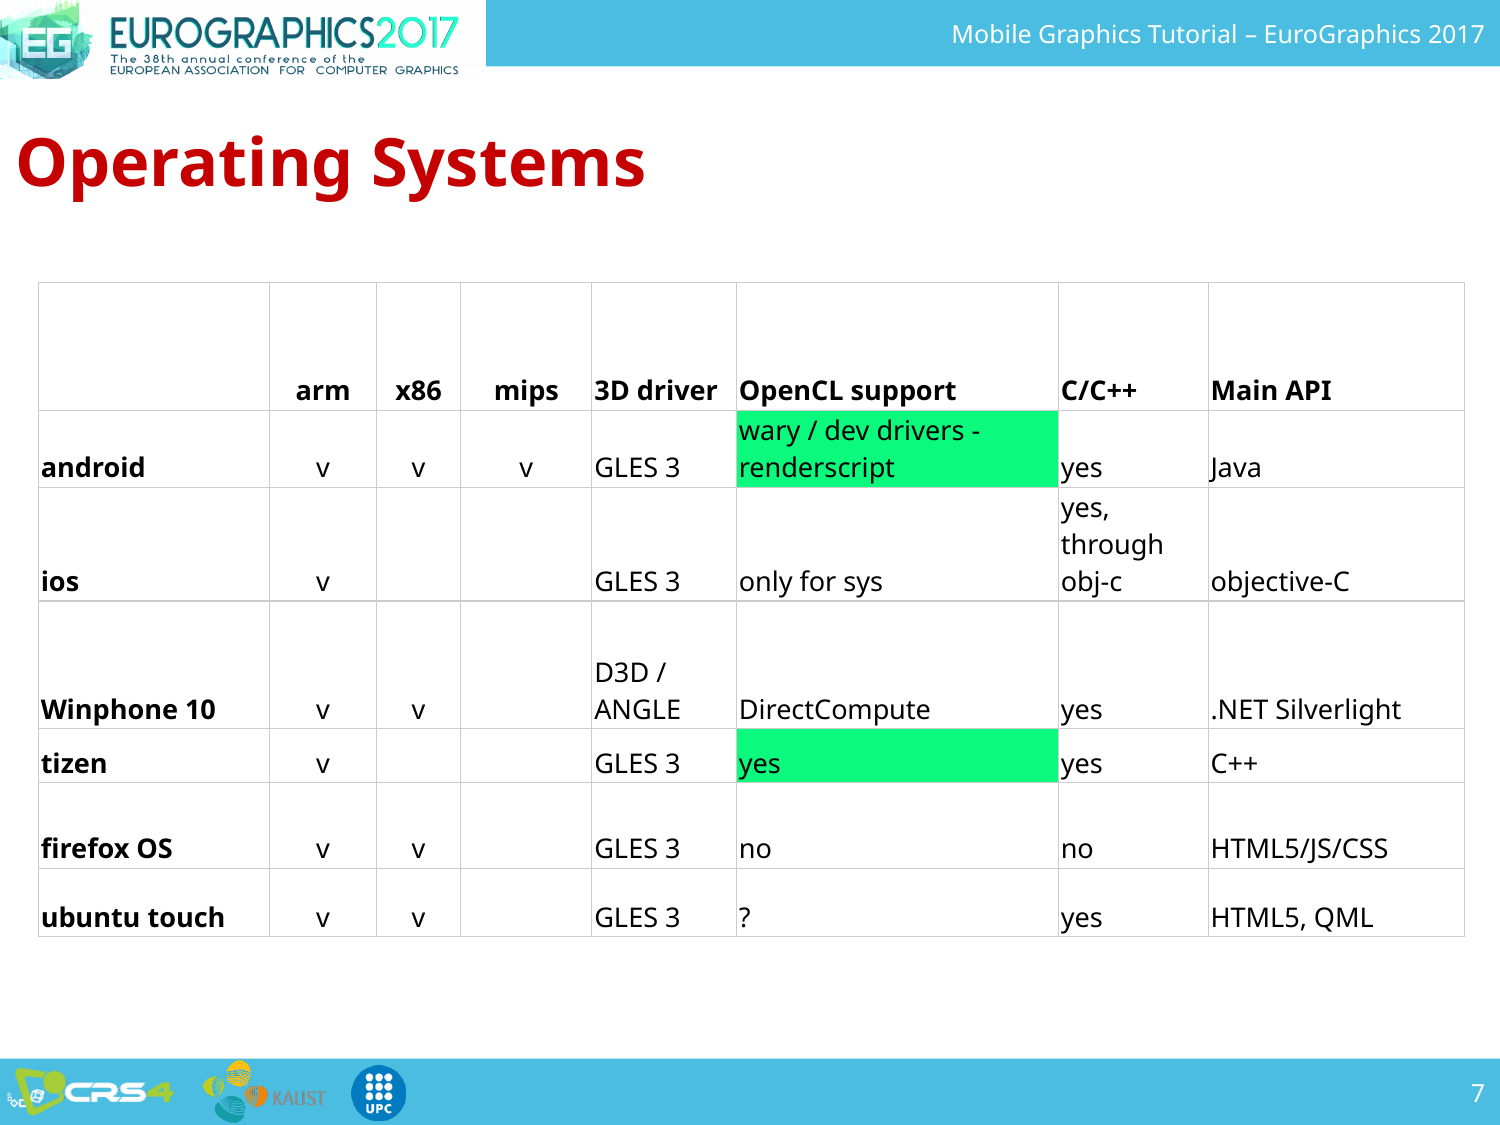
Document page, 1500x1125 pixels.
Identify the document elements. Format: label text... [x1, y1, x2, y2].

table_header x86 [377, 283, 460, 410]
table_cell [461, 783, 591, 868]
table_cell v [377, 783, 460, 868]
table_cell yes [1059, 411, 1208, 487]
picture [1, 1064, 180, 1119]
table_cell v [270, 411, 376, 487]
table_cell [461, 602, 591, 728]
table_cell yes, through obj-c [1059, 488, 1208, 600]
table_cell Winphone 10 [39, 602, 269, 728]
table_header 3D driver [592, 283, 736, 410]
table_cell HTML5/JS/CSS [1209, 783, 1464, 868]
table_cell GLES 3 [592, 783, 736, 868]
table_cell v [270, 488, 376, 600]
table_cell v [461, 411, 591, 487]
table_cell yes [1059, 869, 1208, 936]
table_cell Java [1209, 411, 1464, 487]
table_cell GLES 3 [592, 411, 736, 487]
table_cell [461, 729, 591, 782]
table_cell [377, 488, 460, 600]
table_cell v [270, 729, 376, 782]
table_cell GLES 3 [592, 869, 736, 936]
table_cell yes [737, 729, 1058, 782]
table_cell GLES 3 [592, 729, 736, 782]
table_cell v [270, 869, 376, 936]
table_header mips [461, 283, 591, 410]
table_cell [461, 488, 591, 600]
picture [0, 0, 486, 77]
picture [203, 1060, 326, 1123]
slide_number 7 [1187, 1070, 1500, 1109]
table_cell only for sys [737, 488, 1058, 600]
table_cell .NET Silverlight [1209, 602, 1464, 728]
table_cell wary / dev drivers - renderscript [737, 411, 1058, 487]
table_cell v [270, 783, 376, 868]
picture [351, 1065, 406, 1121]
table_cell v [377, 869, 460, 936]
table_cell firefox OS [39, 783, 269, 868]
table_cell ? [737, 869, 1058, 936]
table_cell HTML5, QML [1209, 869, 1464, 936]
table_header C/C++ [1059, 283, 1208, 410]
table_cell C++ [1209, 729, 1464, 782]
table_cell [461, 869, 591, 936]
table_cell D3D / ANGLE [592, 602, 736, 728]
table_cell [377, 729, 460, 782]
table_cell no [737, 783, 1058, 868]
table_cell yes [1059, 729, 1208, 782]
table_cell yes [1059, 602, 1208, 728]
table_cell v [270, 602, 376, 728]
table_cell no [1059, 783, 1208, 868]
table_cell ubuntu touch [39, 869, 269, 936]
table_cell DirectCompute [737, 602, 1058, 728]
title Operating Systems [0, 77, 1442, 241]
table_cell v [377, 602, 460, 728]
table_cell ios [39, 488, 269, 600]
table_cell v [377, 411, 460, 487]
table_header OpenCL support [737, 283, 1058, 410]
table_cell android [39, 411, 269, 487]
table_header arm [270, 283, 376, 410]
table_cell GLES 3 [592, 488, 736, 600]
table_cell objective-C [1209, 488, 1464, 600]
table_header [39, 283, 269, 410]
table_cell tizen [39, 729, 269, 782]
table_header Main API [1209, 283, 1464, 410]
